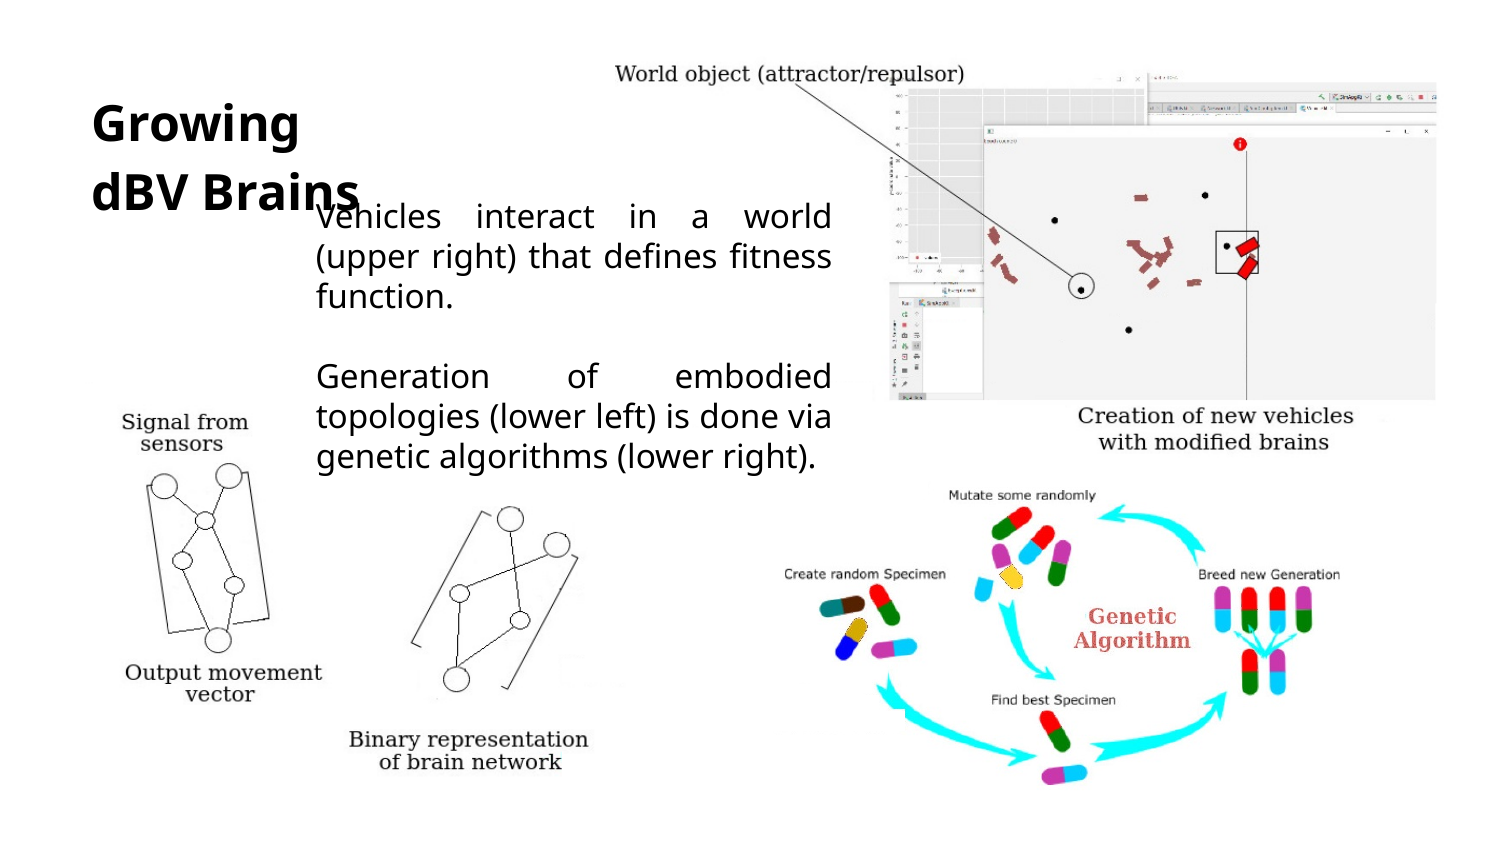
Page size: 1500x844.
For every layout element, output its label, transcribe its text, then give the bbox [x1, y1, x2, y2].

picture [772, 475, 1352, 798]
picture [85, 54, 1448, 798]
text_box Growing dBV Brains [76, 67, 412, 221]
text_box Vehicles interact in a world (upper right) that defines fitness function. Generation of embodied topologies (lower left) is done via genetic algorithms (lower right). [300, 180, 610, 381]
